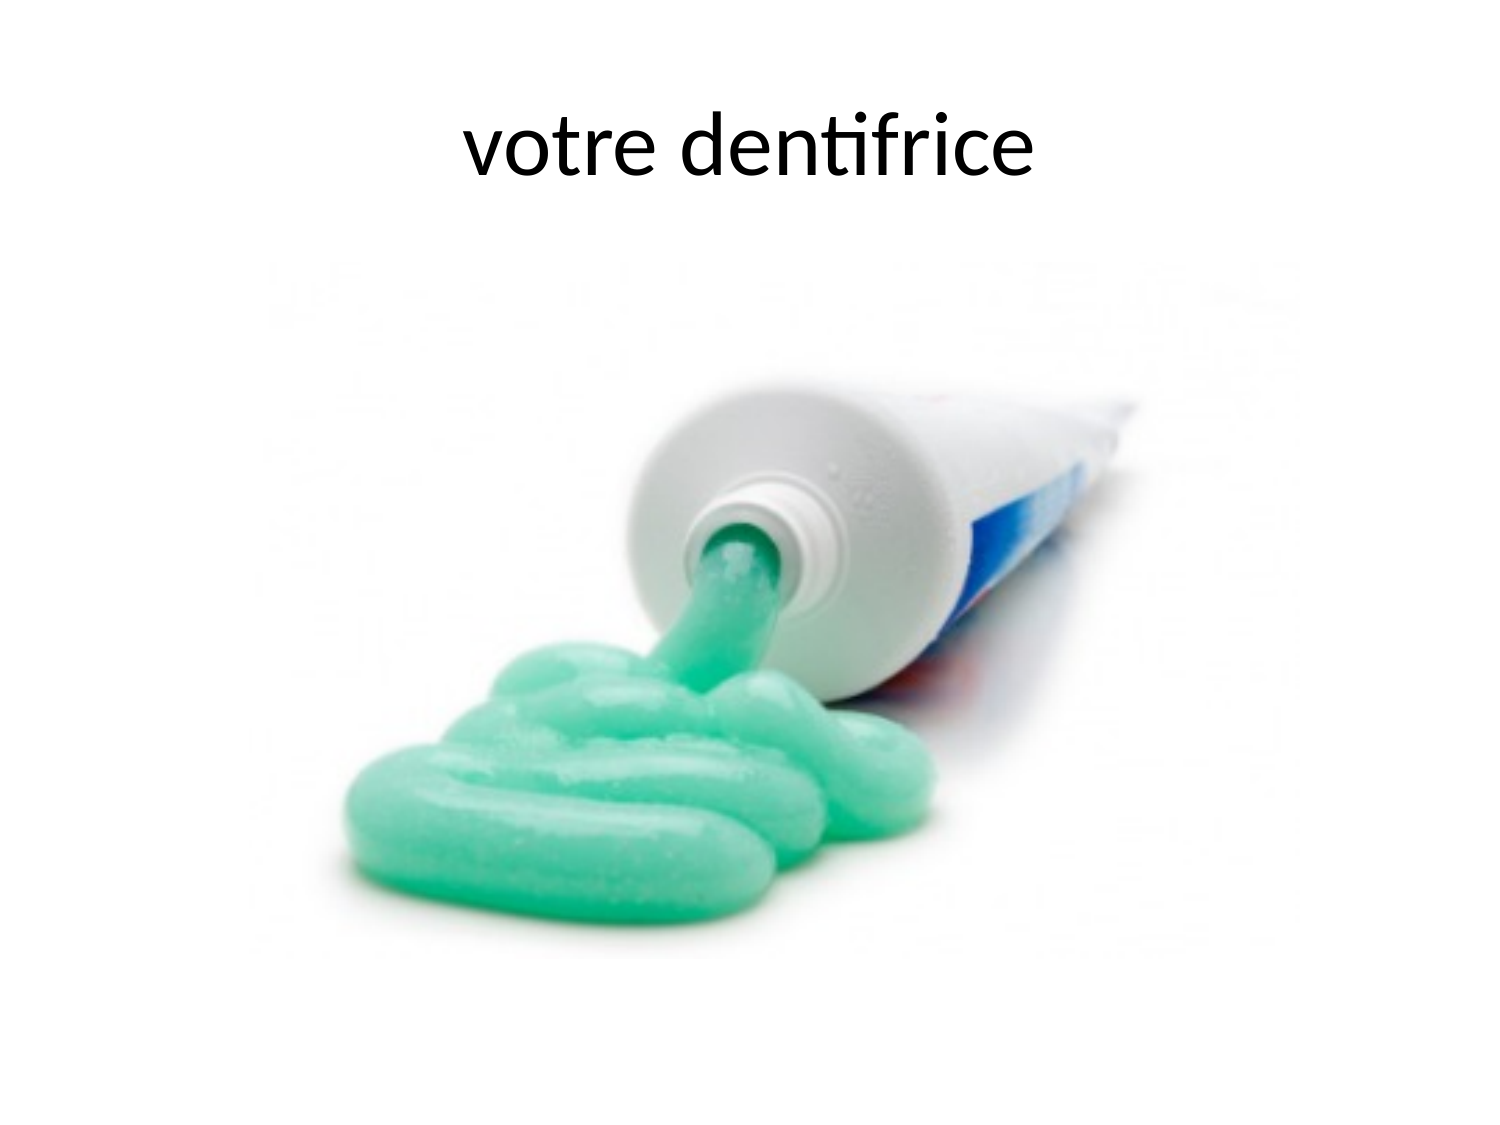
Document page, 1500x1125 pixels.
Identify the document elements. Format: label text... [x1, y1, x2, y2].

picture [249, 262, 1301, 959]
title votre dentifrice [75, 45, 1425, 233]
